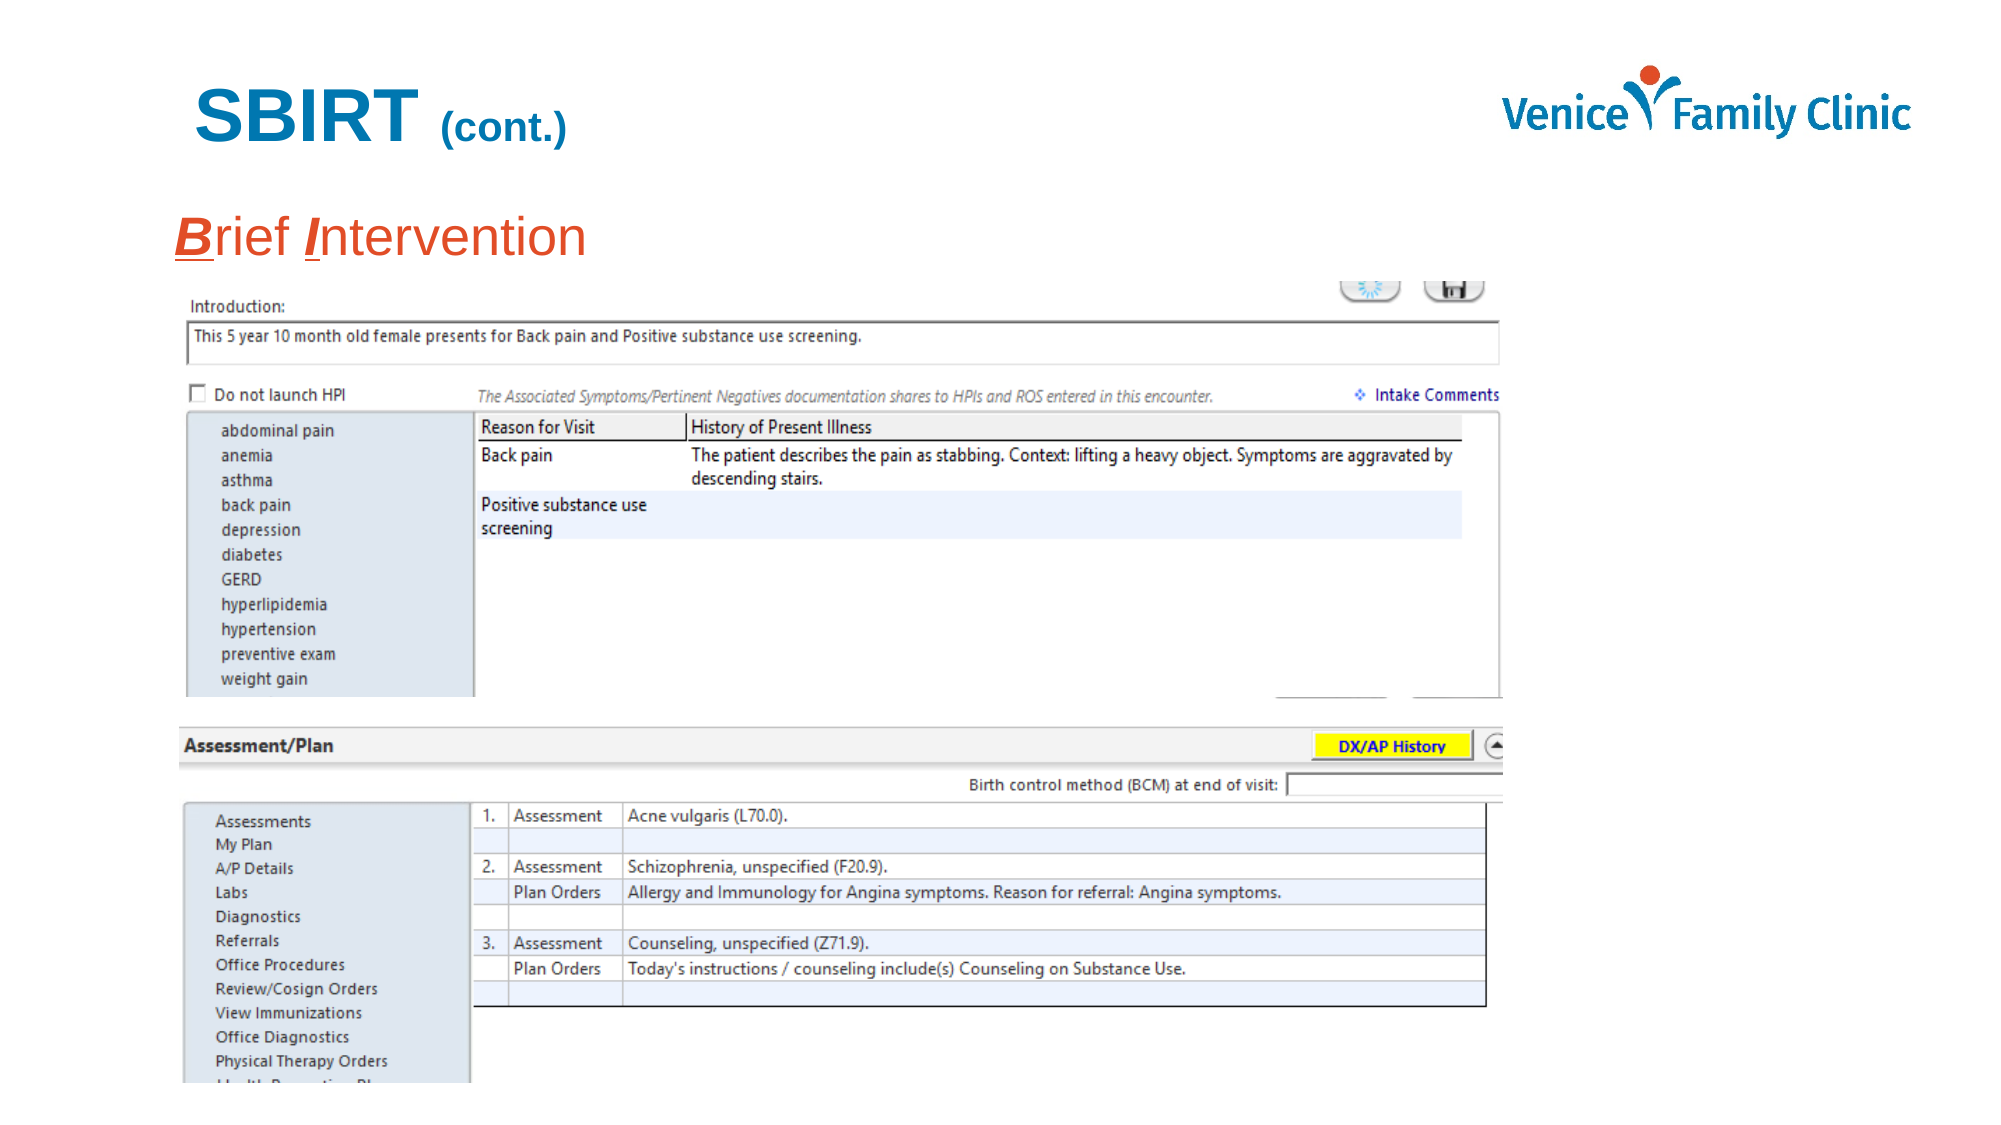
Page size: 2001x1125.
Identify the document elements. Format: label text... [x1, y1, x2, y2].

list Brief Intervention [159, 193, 1360, 255]
picture [1497, 59, 1916, 144]
picture [169, 281, 1503, 1083]
title SBIRT (cont.) [179, 66, 1472, 168]
